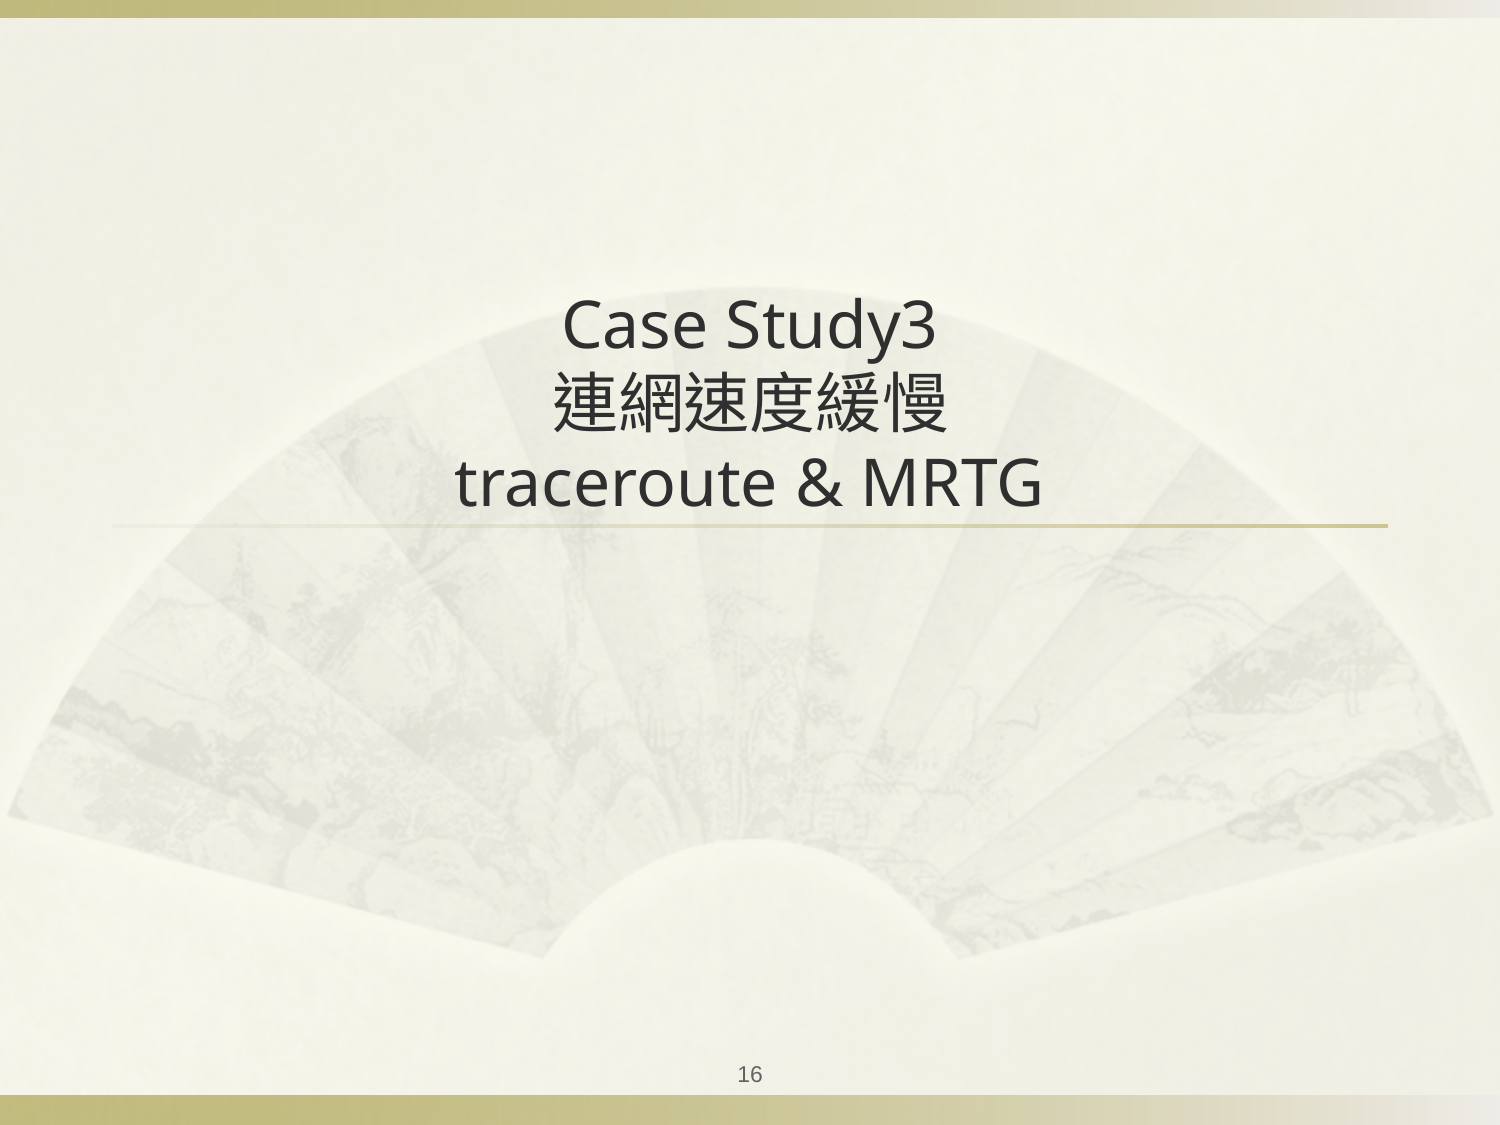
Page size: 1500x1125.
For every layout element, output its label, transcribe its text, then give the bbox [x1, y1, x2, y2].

slide_number 16 [675, 1050, 825, 1097]
title Case Study3 連網速度緩慢 traceroute & MRTG [112, 275, 1388, 528]
